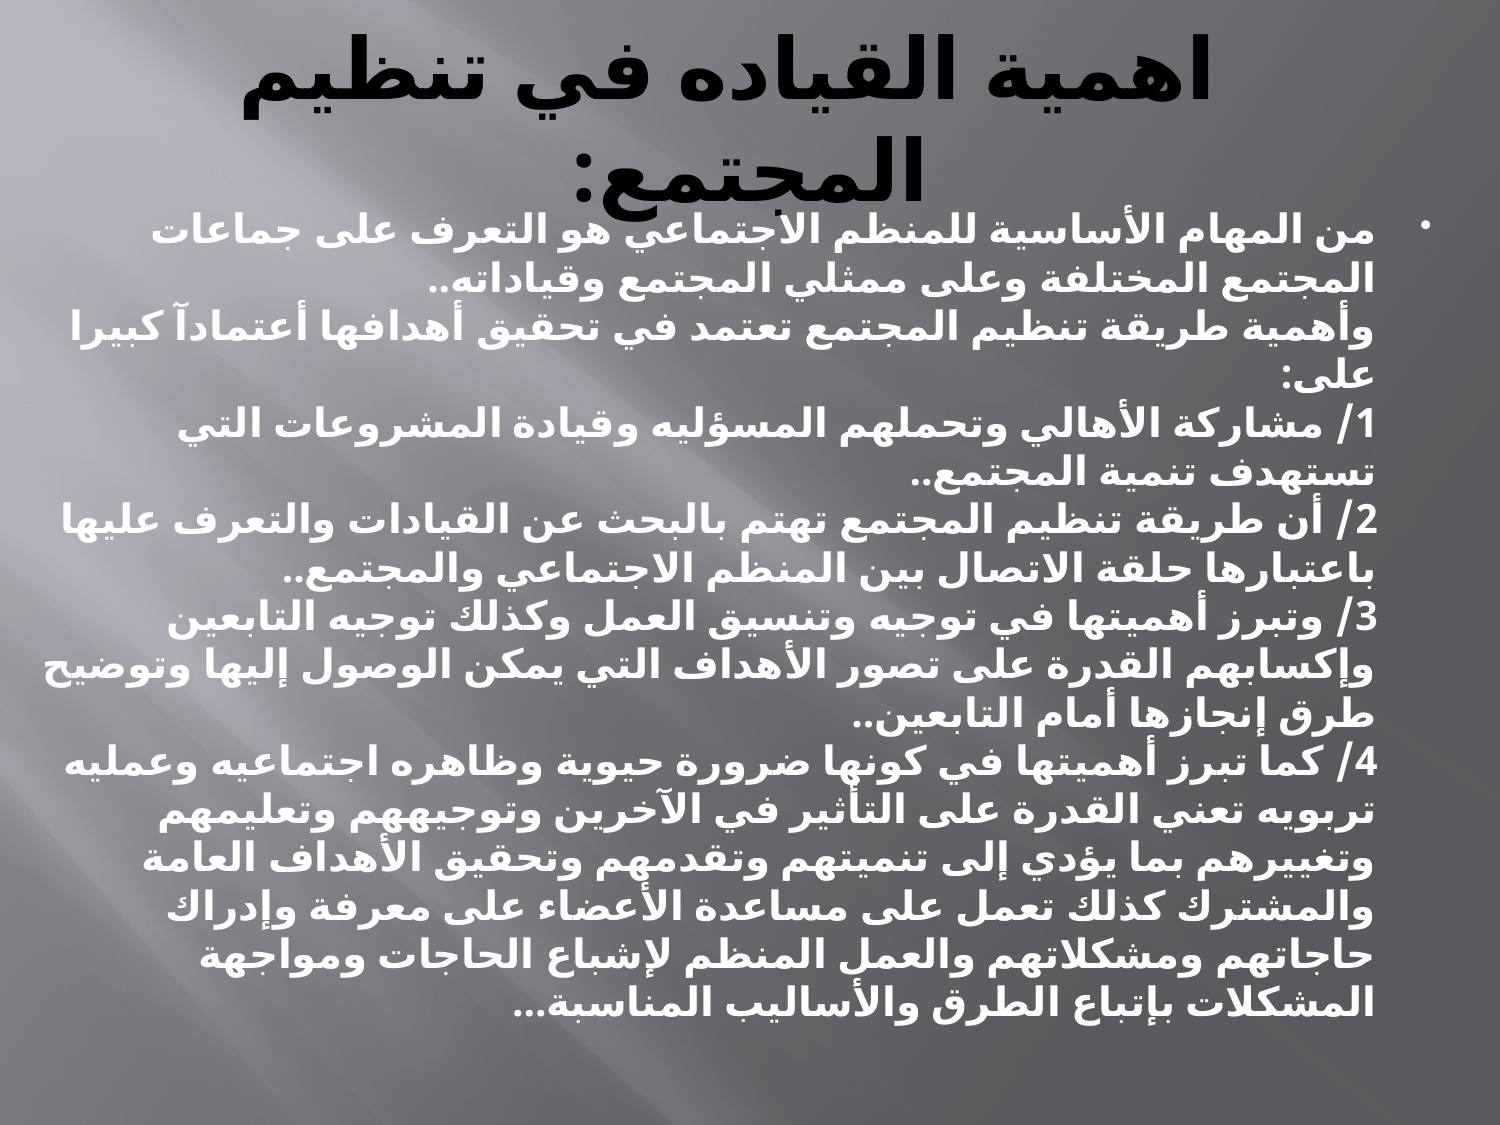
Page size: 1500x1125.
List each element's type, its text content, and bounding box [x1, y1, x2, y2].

title اهمية القياده في تنظيم المجتمع: [75, 0, 1425, 196]
list من المهام الأساسية للمنظم الاجتماعي هو التعرف على جماعات المجتمع المختلفة وعلى ممثلي المجتمع وقياداته.. وأهمية طريقة تنظيم المجتمع تعتمد في تحقيق أهدافها أعتمادآ كبيرا على: 1/ مشاركة الأهالي وتحملهم المسؤليه وقيادة المشروعات التي تستهدف تنمية المجتمع.. 2/ أن طريقة تنظيم المجتمع تهتم بالبحث عن القيادات والتعرف عليها باعتبارها حلقة الاتصال بين المنظم الاجتماعي والمجتمع.. 3/ وتبرز أهميتها في توجيه وتنسيق العمل وكذلك توجيه التابعين وإكسابهم القدرة على تصور الأهداف التي يمكن الوصول إليها وتوضيح طرق إنجازها أمام التابعين.. 4/ كما تبرز أهميتها في كونها ضرورة حيوية وظاهره اجتماعيه وعمليه تربويه تعني القدرة على التأثير في الآخرين وتوجيههم وتعليمهم وتغييرهم بما يؤدي إلى تنميتهم وتقدمهم وتحقيق الأهداف العامة والمشترك كذلك تعمل على مساعدة الأعضاء على معرفة وإدراك حاجاتهم ومشكلاتهم والعمل المنظم لإشباع الحاجات ومواجهة المشكلات بإتباع الطرق والأساليب المناسبة... [0, 196, 1459, 1125]
